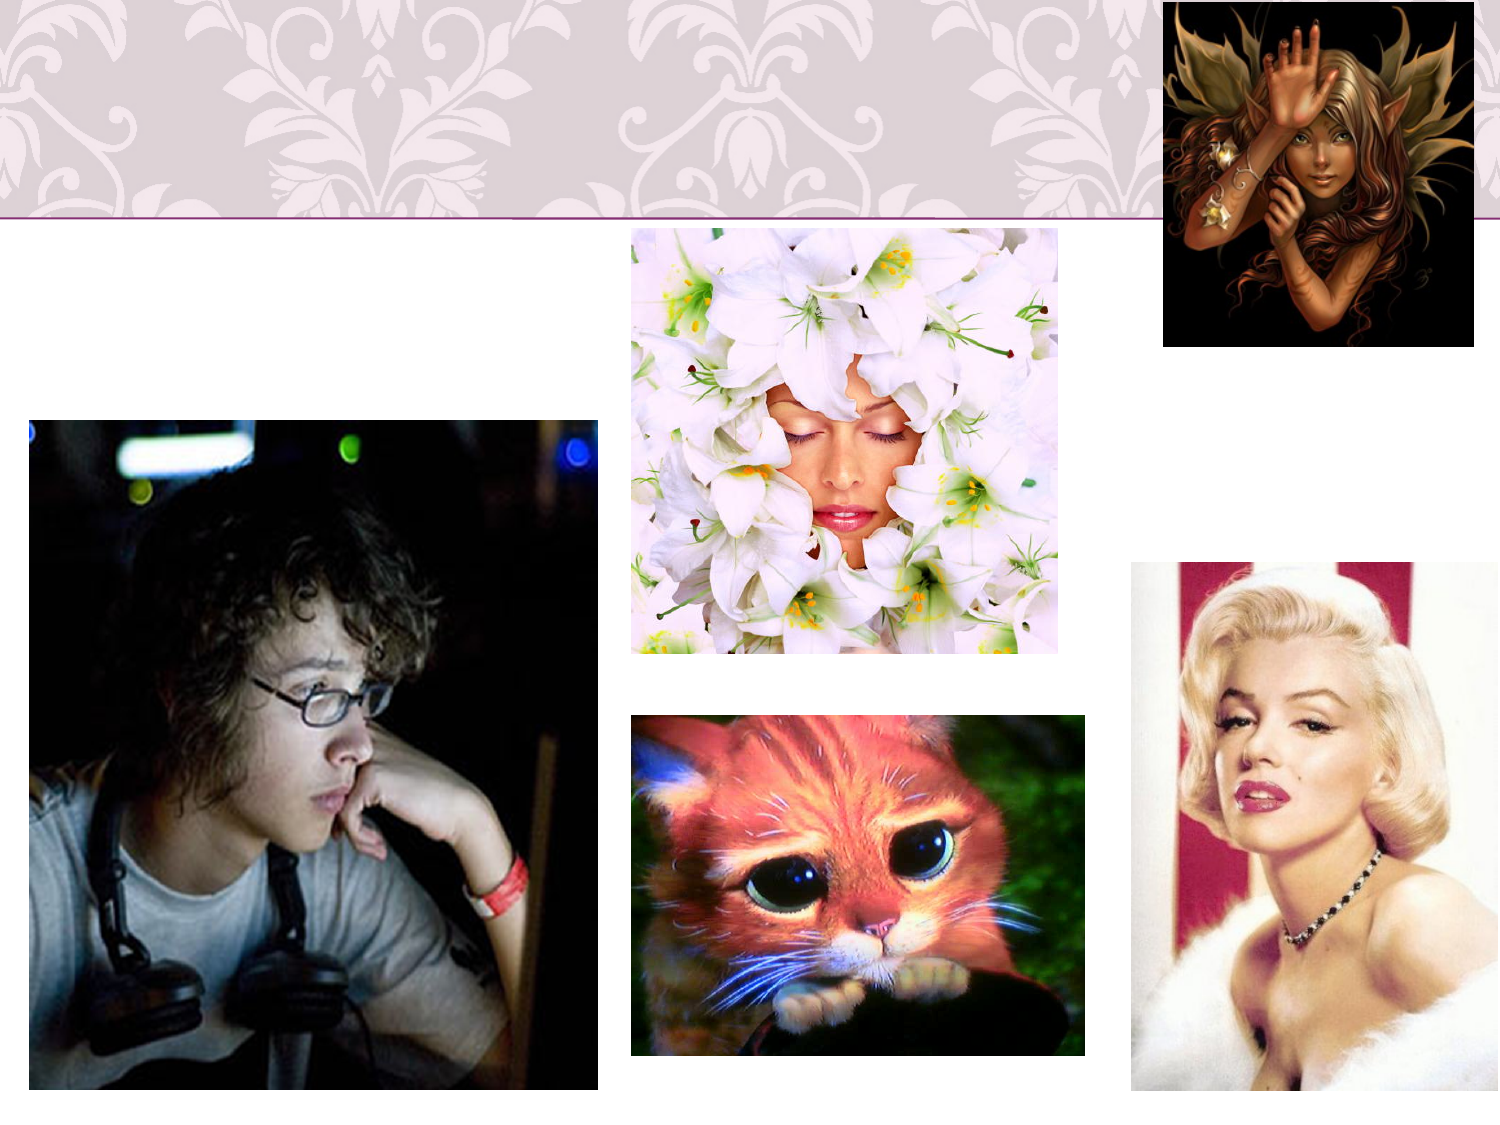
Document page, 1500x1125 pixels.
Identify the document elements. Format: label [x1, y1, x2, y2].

picture [1131, 562, 1498, 1092]
picture [631, 715, 1085, 1056]
list [29, 420, 599, 1090]
picture [1163, 2, 1474, 347]
picture [631, 228, 1058, 655]
